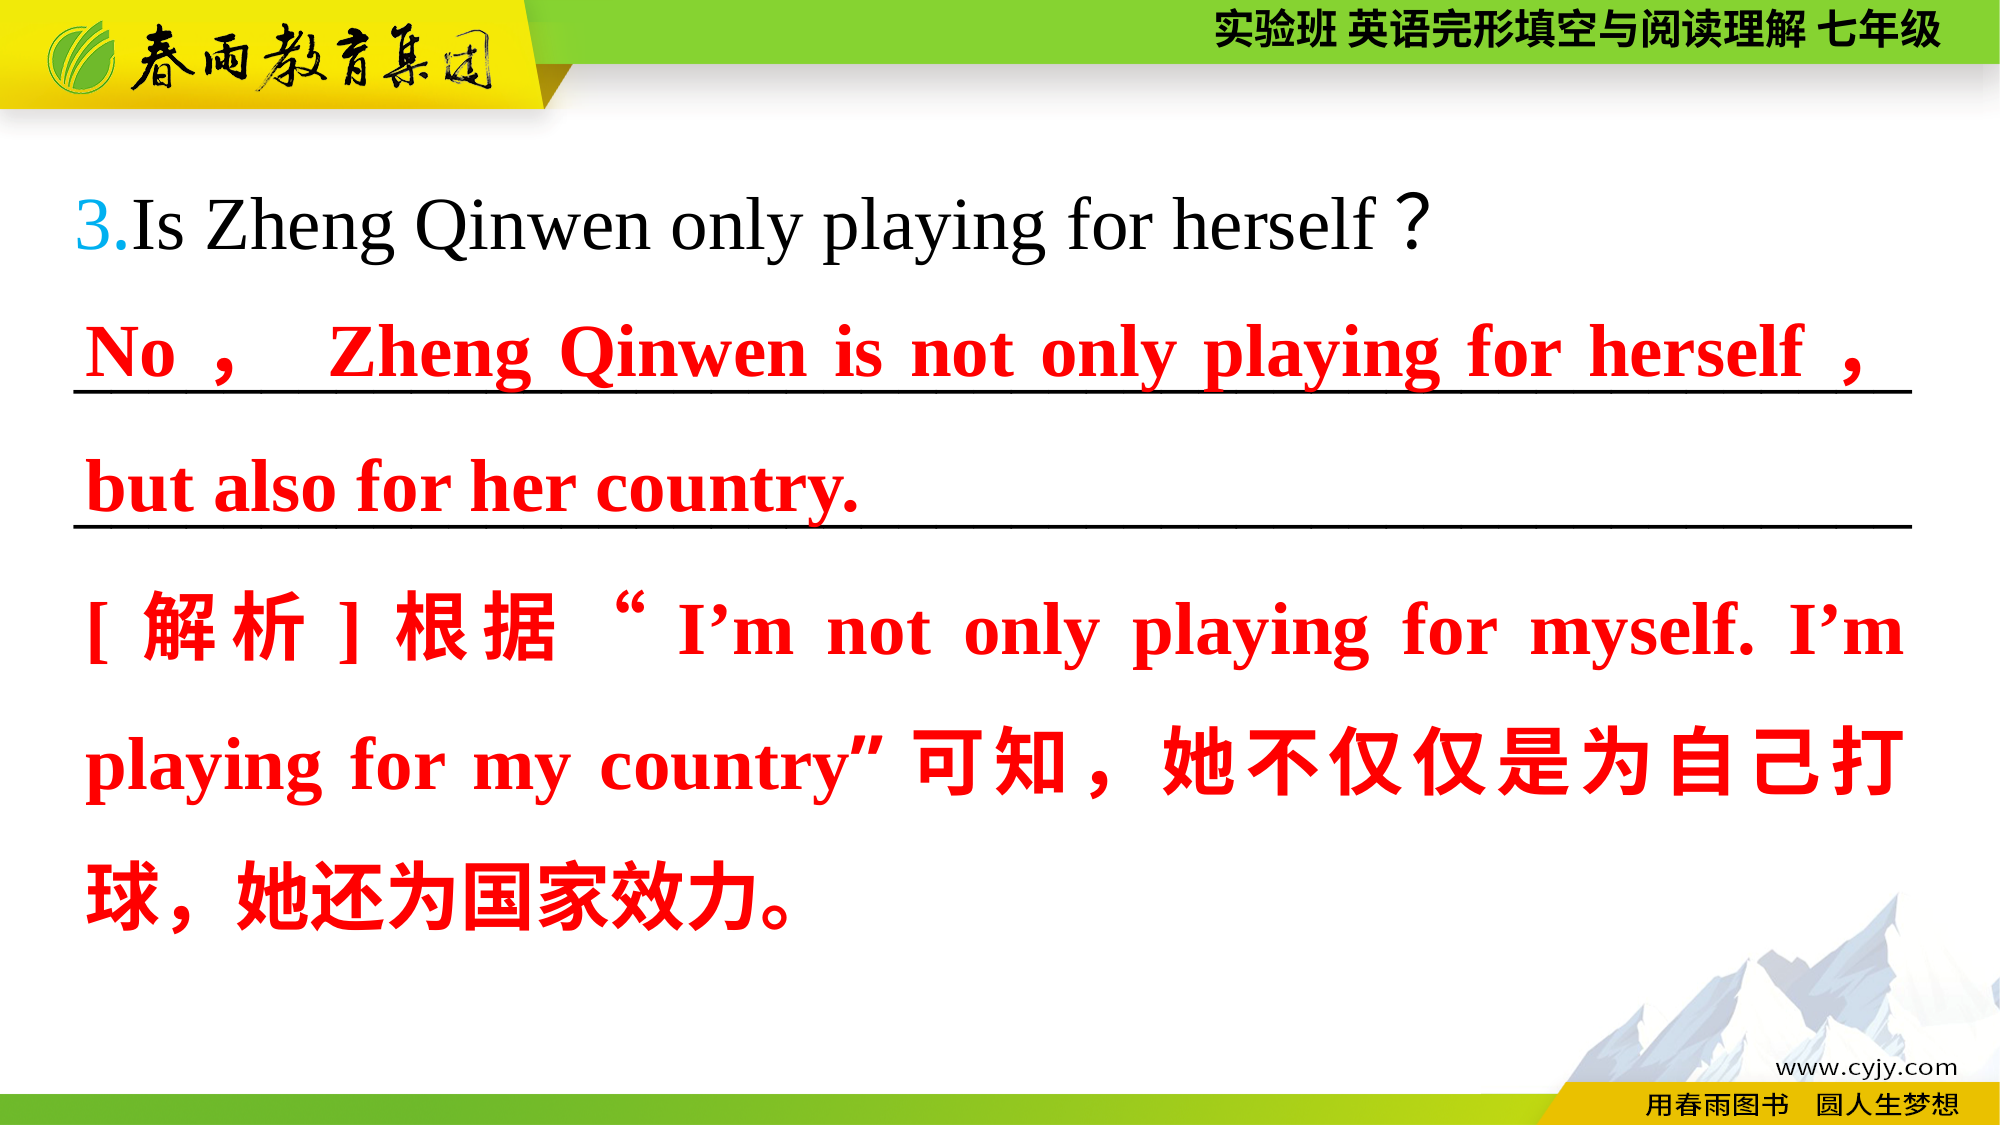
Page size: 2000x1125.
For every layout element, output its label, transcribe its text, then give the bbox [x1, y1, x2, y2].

picture [0, 0, 2000, 1125]
text_box No， Zheng Qinwen is not only playing for herself， but also for her country. [70, 248, 1922, 527]
list 3.Is Zheng Qinwen only playing for herself？ _________________________________________________ _________________________________________________ [59, 122, 1944, 547]
text_box [解析]根据“I’m not only playing for myself. I’m playing for my country”可知，她不仅仅是为自己打球，她还为国家效力。 [70, 527, 1922, 947]
